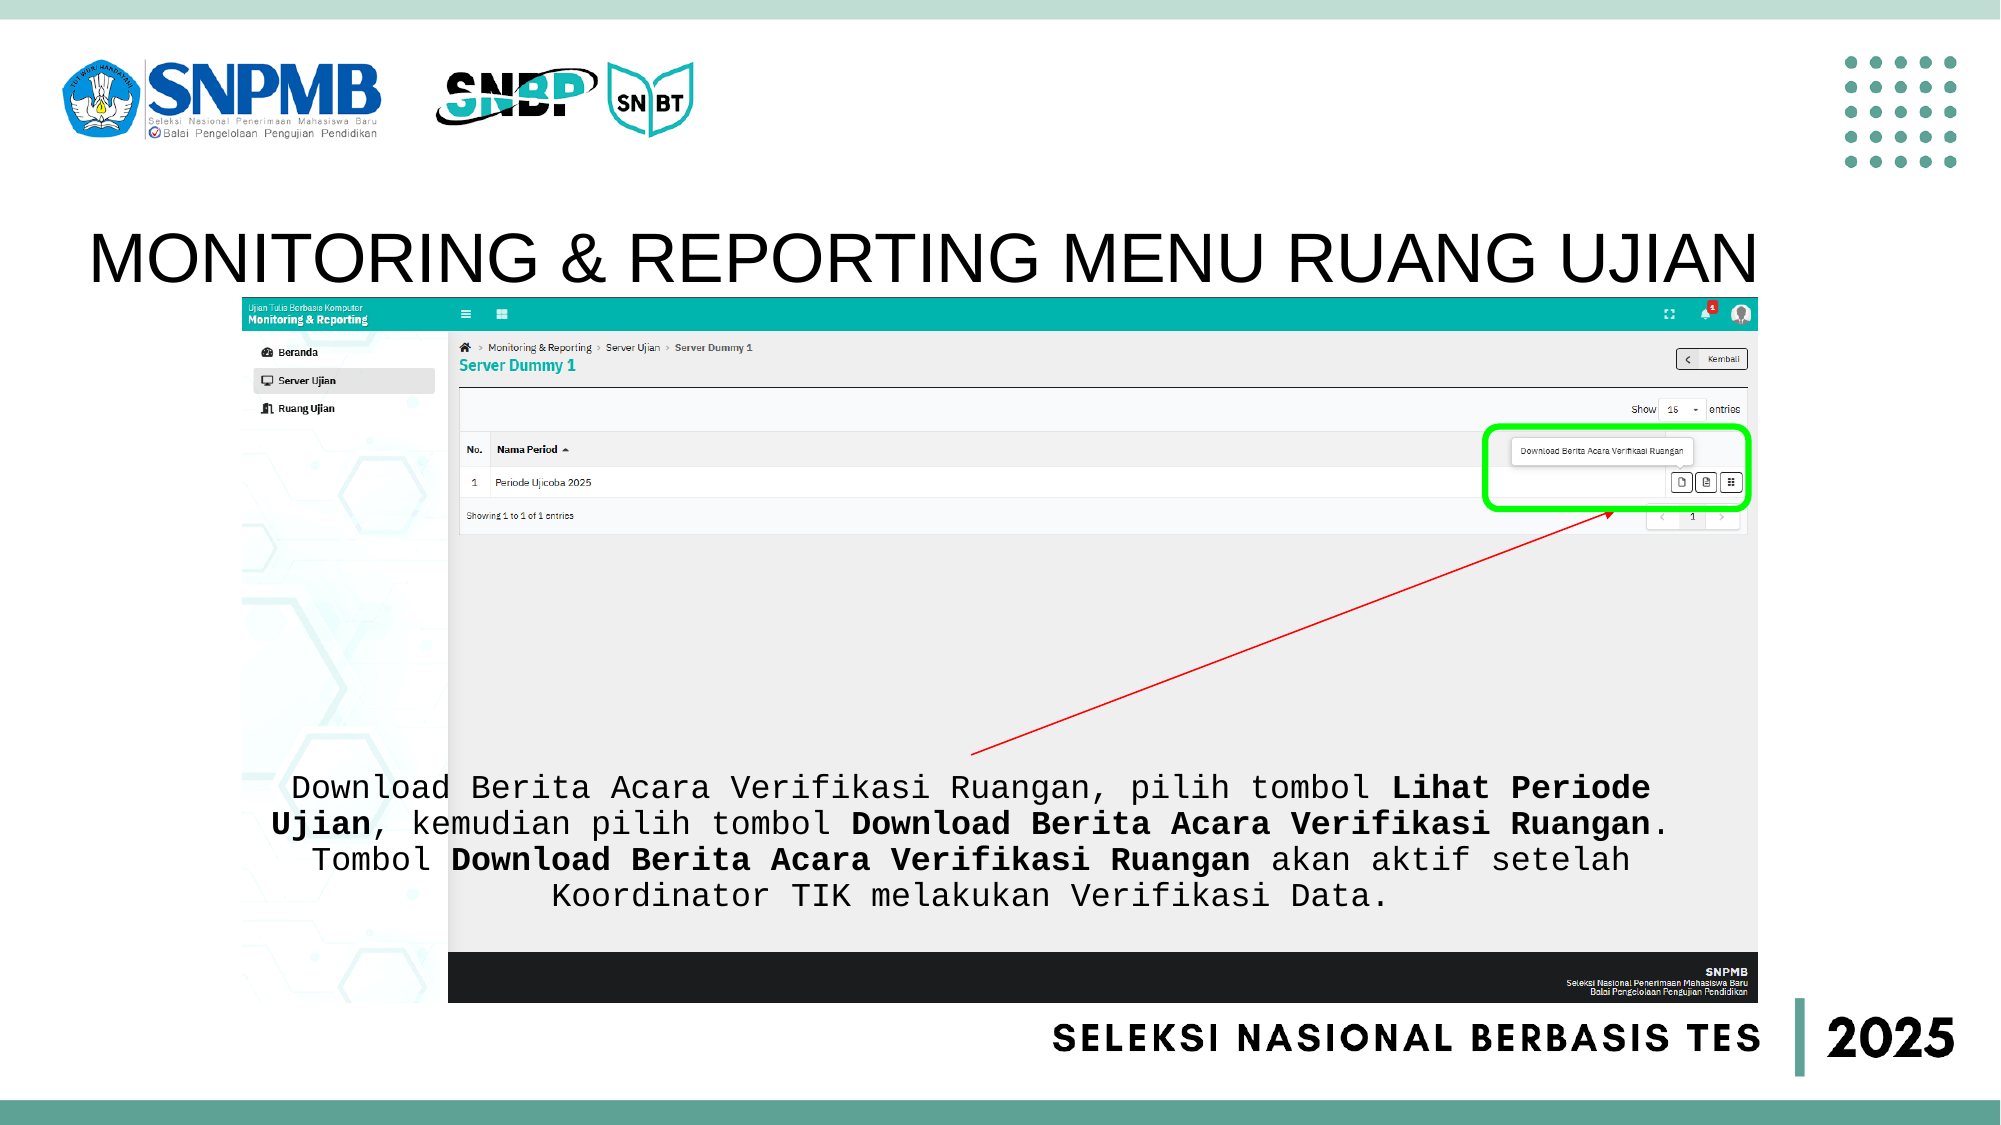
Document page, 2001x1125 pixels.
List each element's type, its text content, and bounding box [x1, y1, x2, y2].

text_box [970, 508, 1618, 756]
picture [0, 0, 2001, 1125]
title MONITORING & REPORTING MENU RUANG UJIAN [68, 192, 1932, 318]
